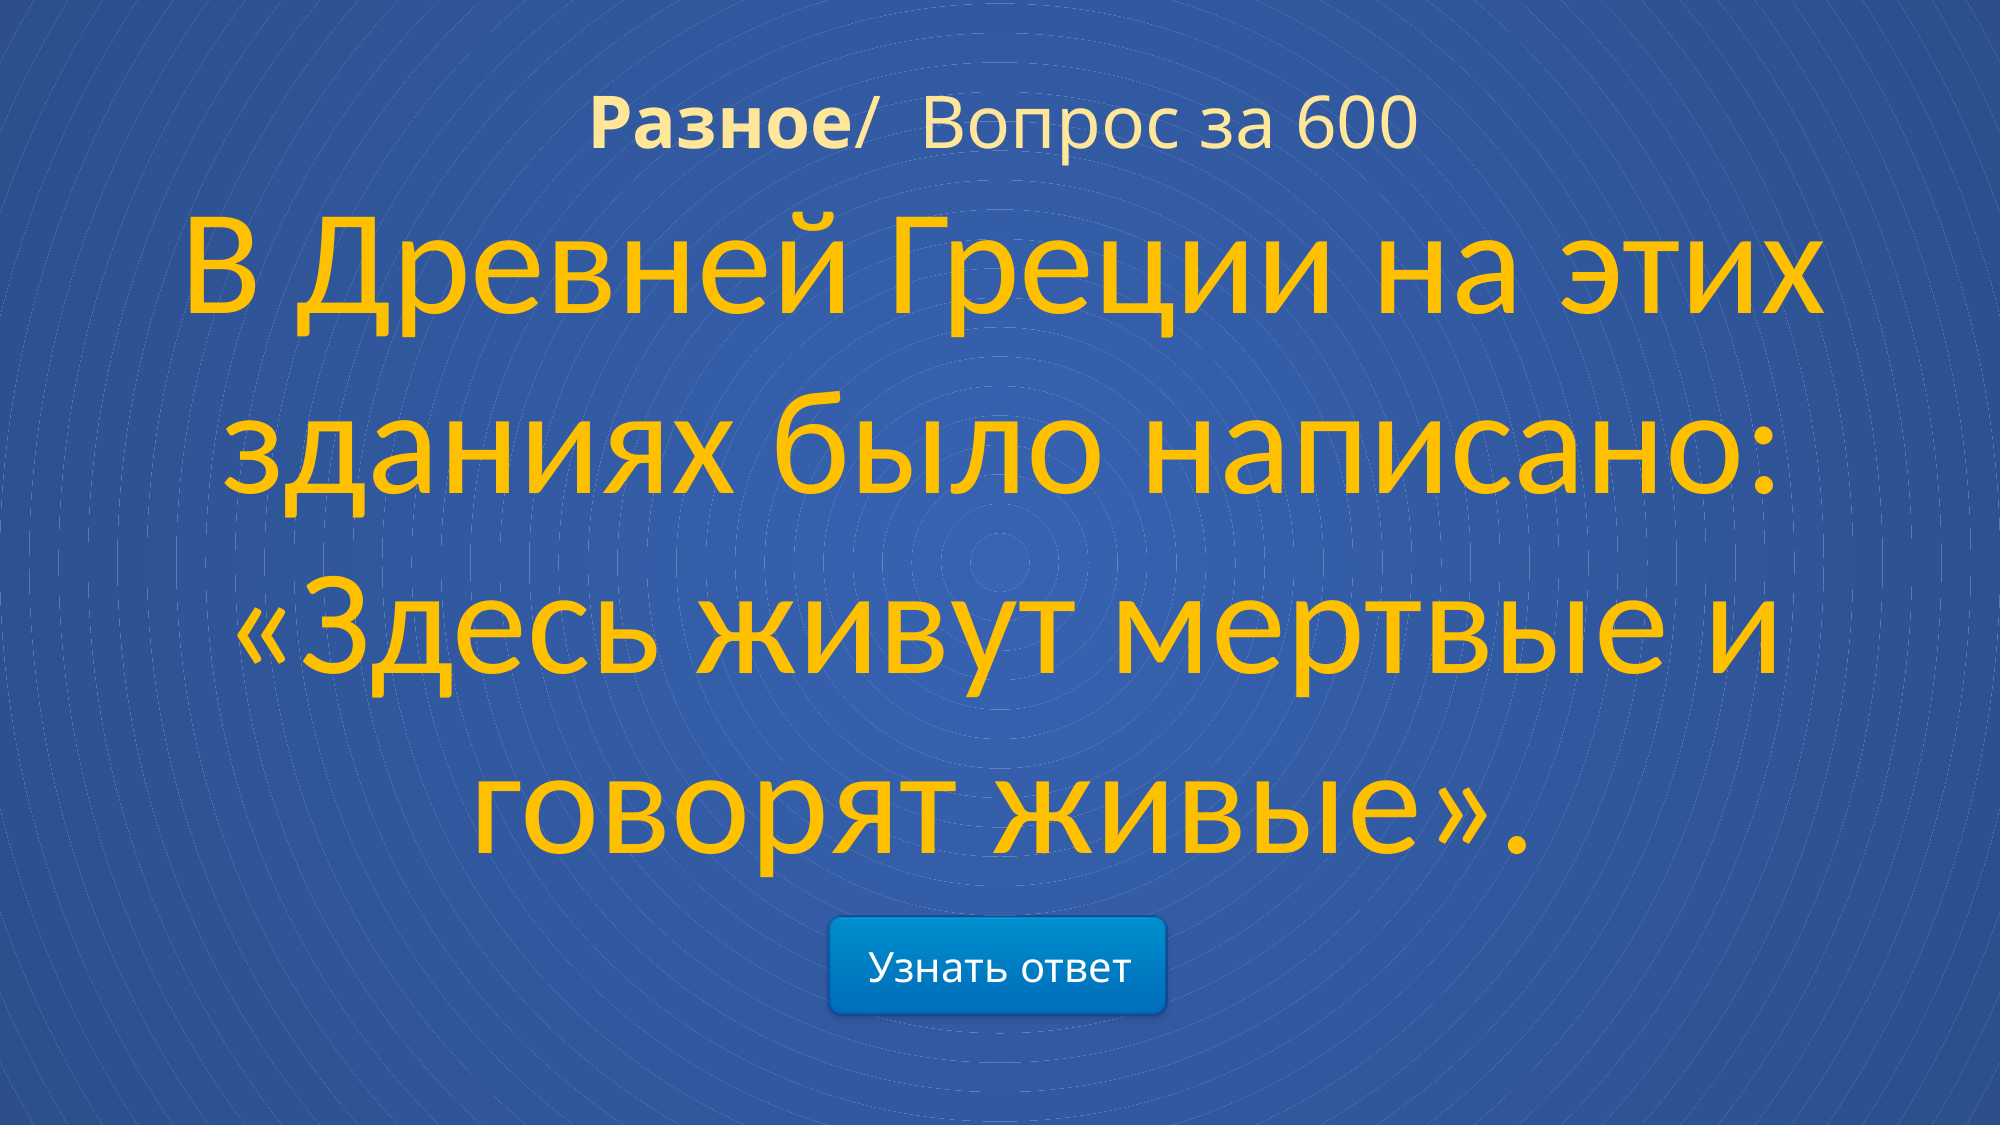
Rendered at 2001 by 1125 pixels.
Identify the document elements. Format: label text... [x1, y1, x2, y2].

text_box Разное/ Вопрос за 600 В Древней Греции на этих зданиях было написано: «Здесь живут мертвые и говорят живые». [32, 68, 1976, 891]
picture [793, 902, 1180, 1035]
